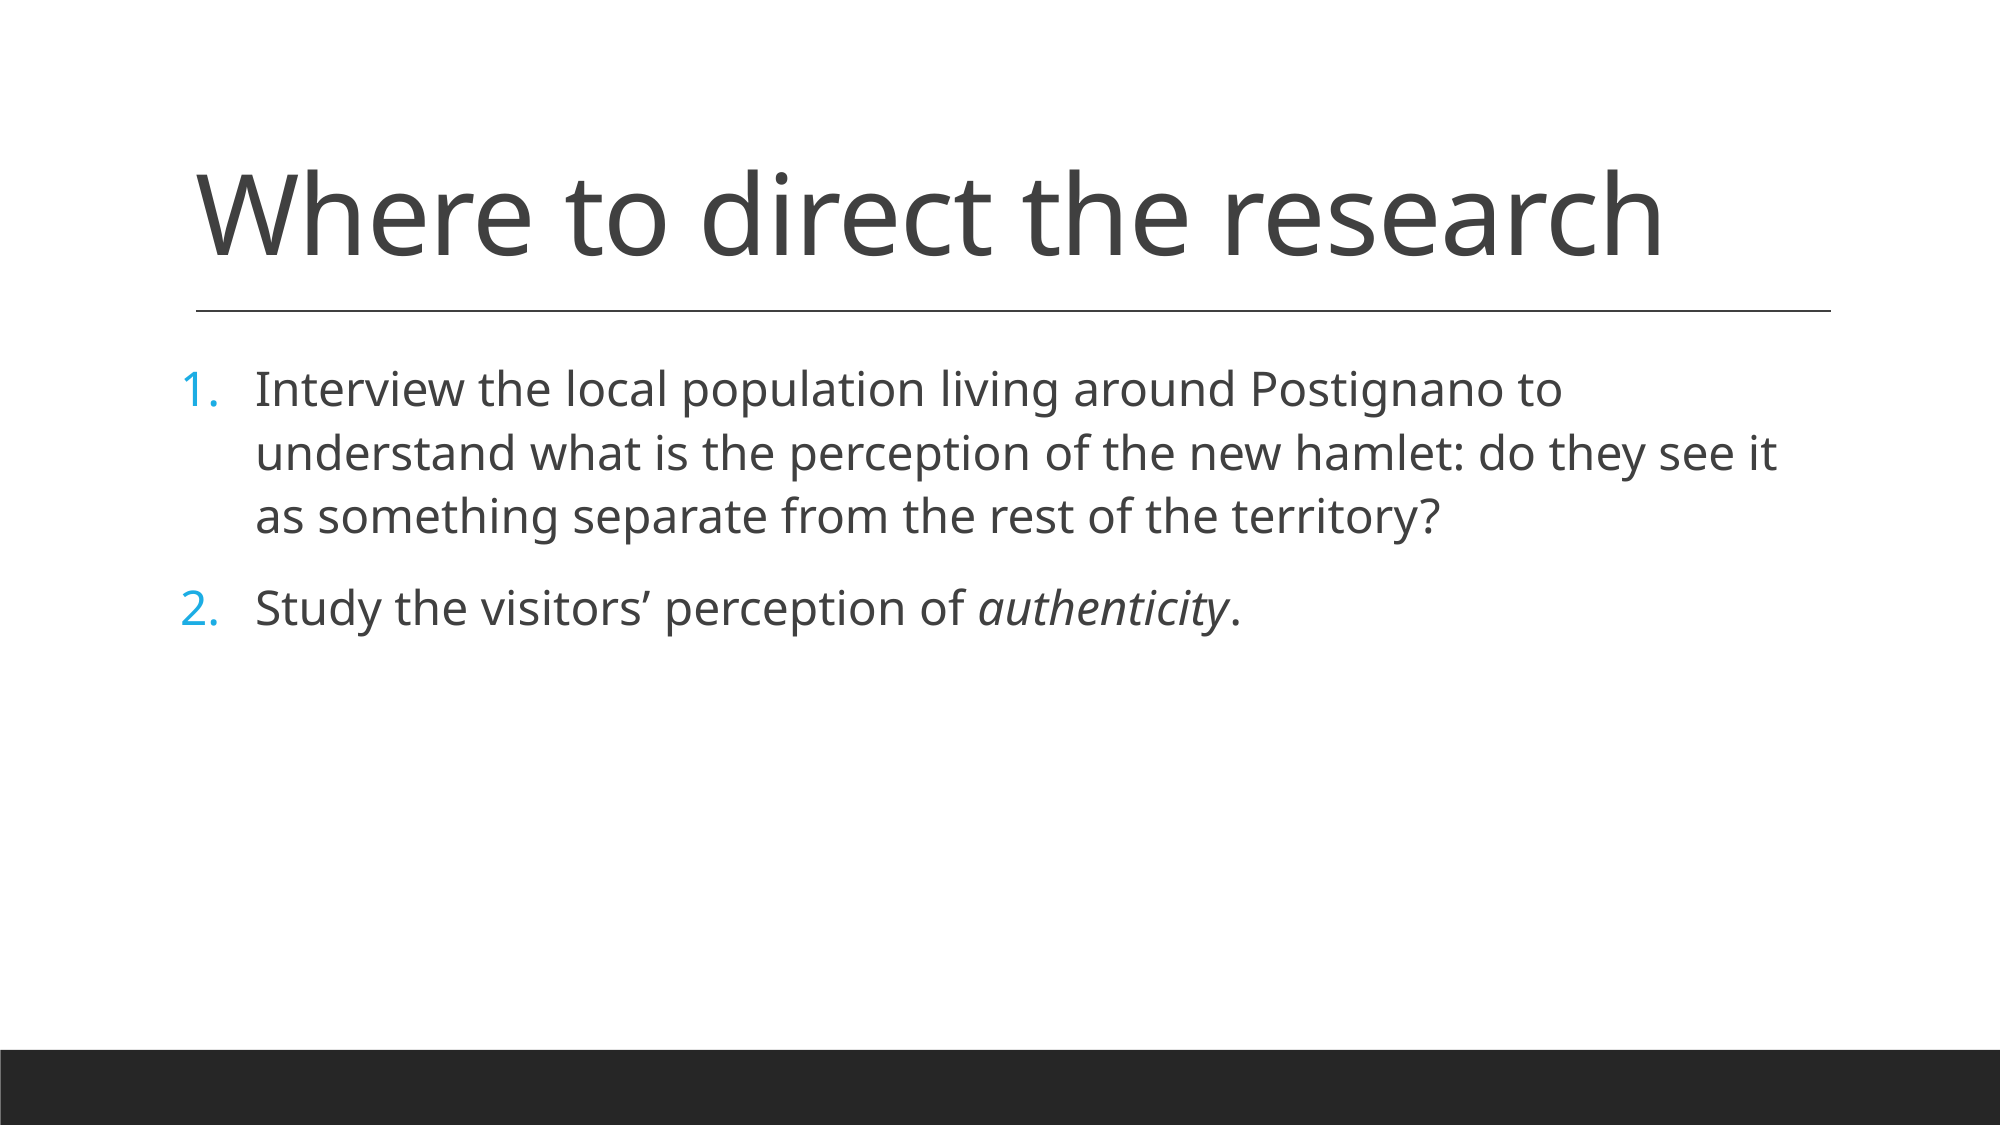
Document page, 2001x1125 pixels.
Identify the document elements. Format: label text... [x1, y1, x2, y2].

list Interview the local population living around Postignano to understand what is the perception of the new hamlet: do they see it as something separate from the rest of the territory? Study the visitors’ perception of authenticity. [180, 345, 1830, 963]
title Where to direct the research [180, 47, 1830, 285]
